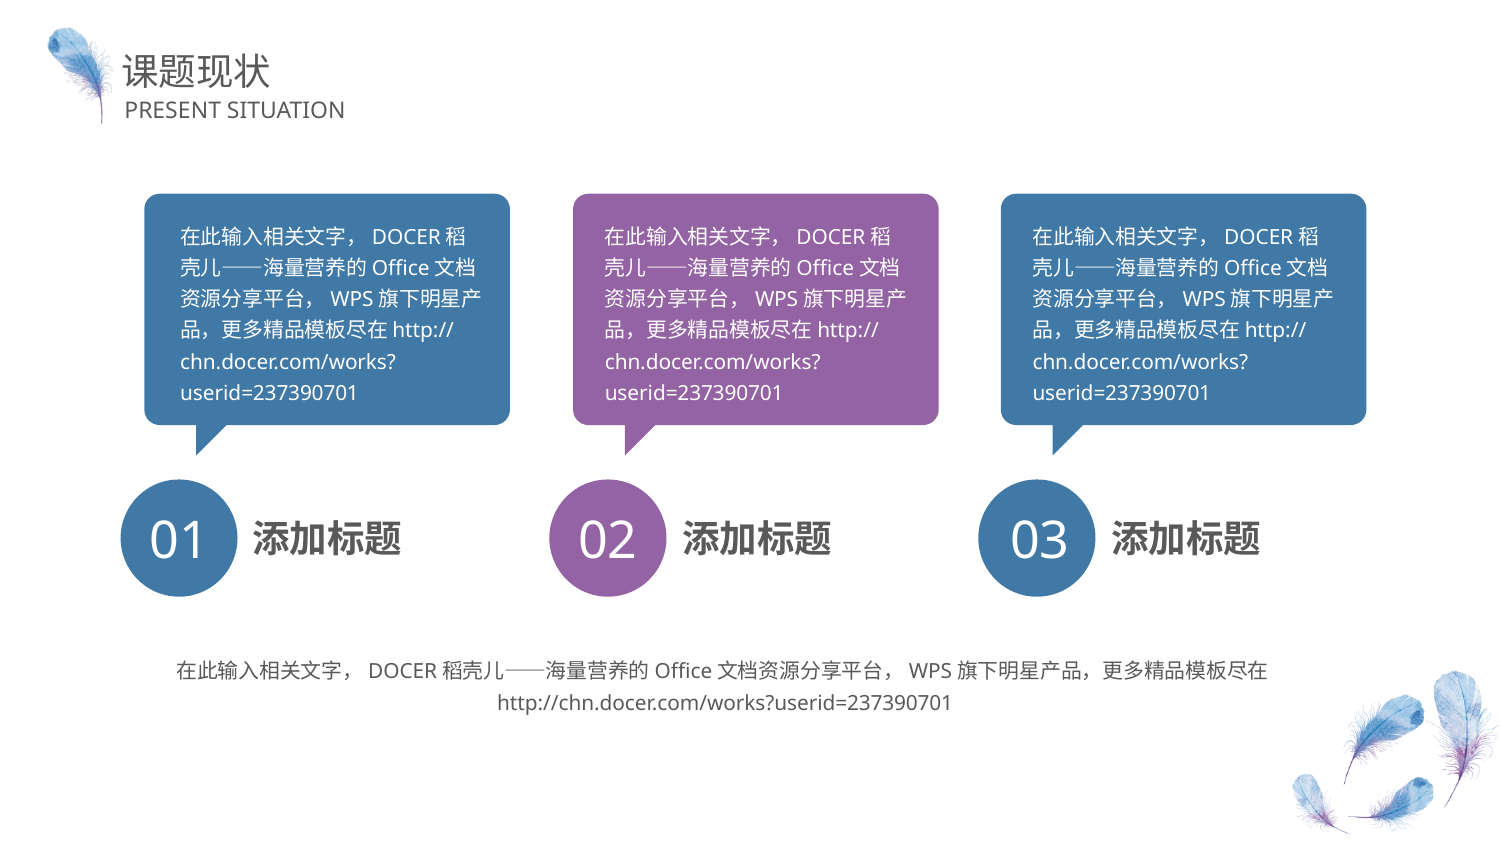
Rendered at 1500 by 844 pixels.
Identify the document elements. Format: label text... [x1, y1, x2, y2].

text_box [120, 479, 238, 597]
text_box 课题现状 [106, 40, 287, 101]
text_box PRESENT SITUATION [109, 88, 361, 131]
text_box 在此输入相关文字，DOCER稻壳儿——海量营养的Office文档资源分享平台，WPS旗下明星产品，更多精品模板尽在http://chn.docer.com/works?userid=237390701 [589, 209, 922, 412]
text_box 在此输入相关文字，DOCER稻壳儿——海量营养的Office文档资源分享平台，WPS旗下明星产品，更多精品模板尽在http://chn.docer.com/works?userid=237390701 [1017, 209, 1350, 412]
text_box 在此输入相关文字，DOCER稻壳儿——海量营养的Office文档资源分享平台，WPS旗下明星产品，更多精品模板尽在http://chn.docer.com/works?userid=237390701 [159, 644, 1291, 722]
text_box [549, 479, 667, 597]
text_box 添加标题 [1099, 507, 1277, 568]
text_box 添加标题 [672, 507, 848, 568]
picture [43, 21, 118, 123]
text_box [144, 193, 510, 456]
text_box 在此输入相关文字，DOCER稻壳儿——海量营养的Office文档资源分享平台，WPS旗下明星产品，更多精品模板尽在http://chn.docer.com/works?userid=237390701 [165, 209, 498, 412]
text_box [978, 479, 1096, 597]
picture [1292, 670, 1499, 834]
text_box [1000, 193, 1367, 456]
text_box 添加标题 [241, 507, 417, 568]
text_box [573, 193, 939, 456]
